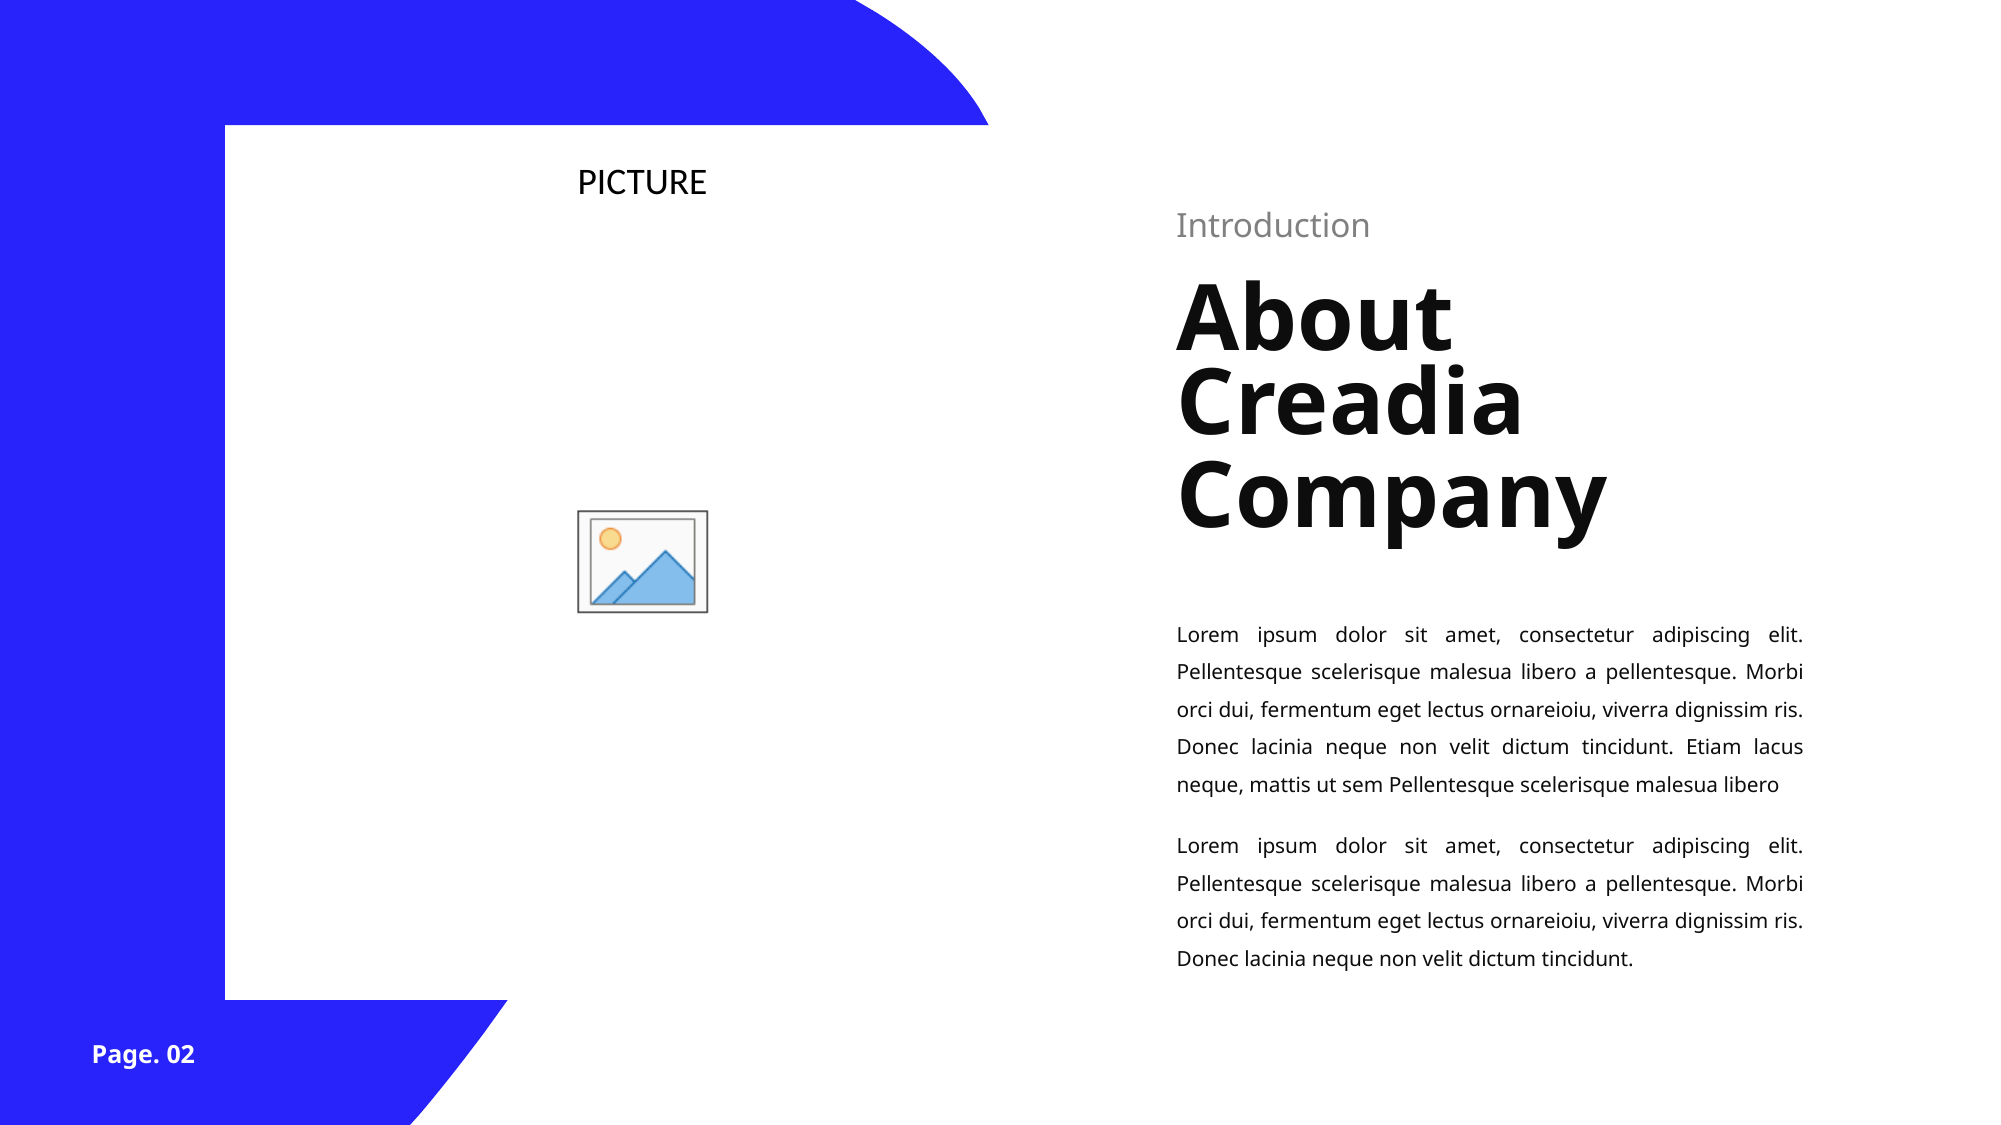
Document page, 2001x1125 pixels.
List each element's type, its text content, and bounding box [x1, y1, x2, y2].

picture [247, 149, 1038, 975]
text_box [0, 0, 991, 1125]
text_box Lorem ipsum dolor sit amet, consectetur adipiscing elit. Pellentesque scelerisque malesua libero a pellentesque. Morbi orci dui, fermentum eget lectus ornareioiu, viverra dignissim ris. Donec lacinia neque non velit dictum tincidunt. Etiam lacus neque, mattis ut sem Pellentesque scelerisque malesua libero [1161, 601, 1819, 804]
text_box Lorem ipsum dolor sit amet, consectetur adipiscing elit. Pellentesque scelerisque malesua libero a pellentesque. Morbi orci dui, fermentum eget lectus ornareioiu, viverra dignissim ris. Donec lacinia neque non velit dictum tincidunt. [1161, 813, 1819, 978]
text_box Company [1161, 428, 1876, 554]
text_box Introduction [1161, 196, 1419, 251]
text_box Page. 02 [76, 1031, 418, 1076]
text_box About [1161, 251, 1876, 335]
text_box Creadia [1161, 335, 1876, 428]
